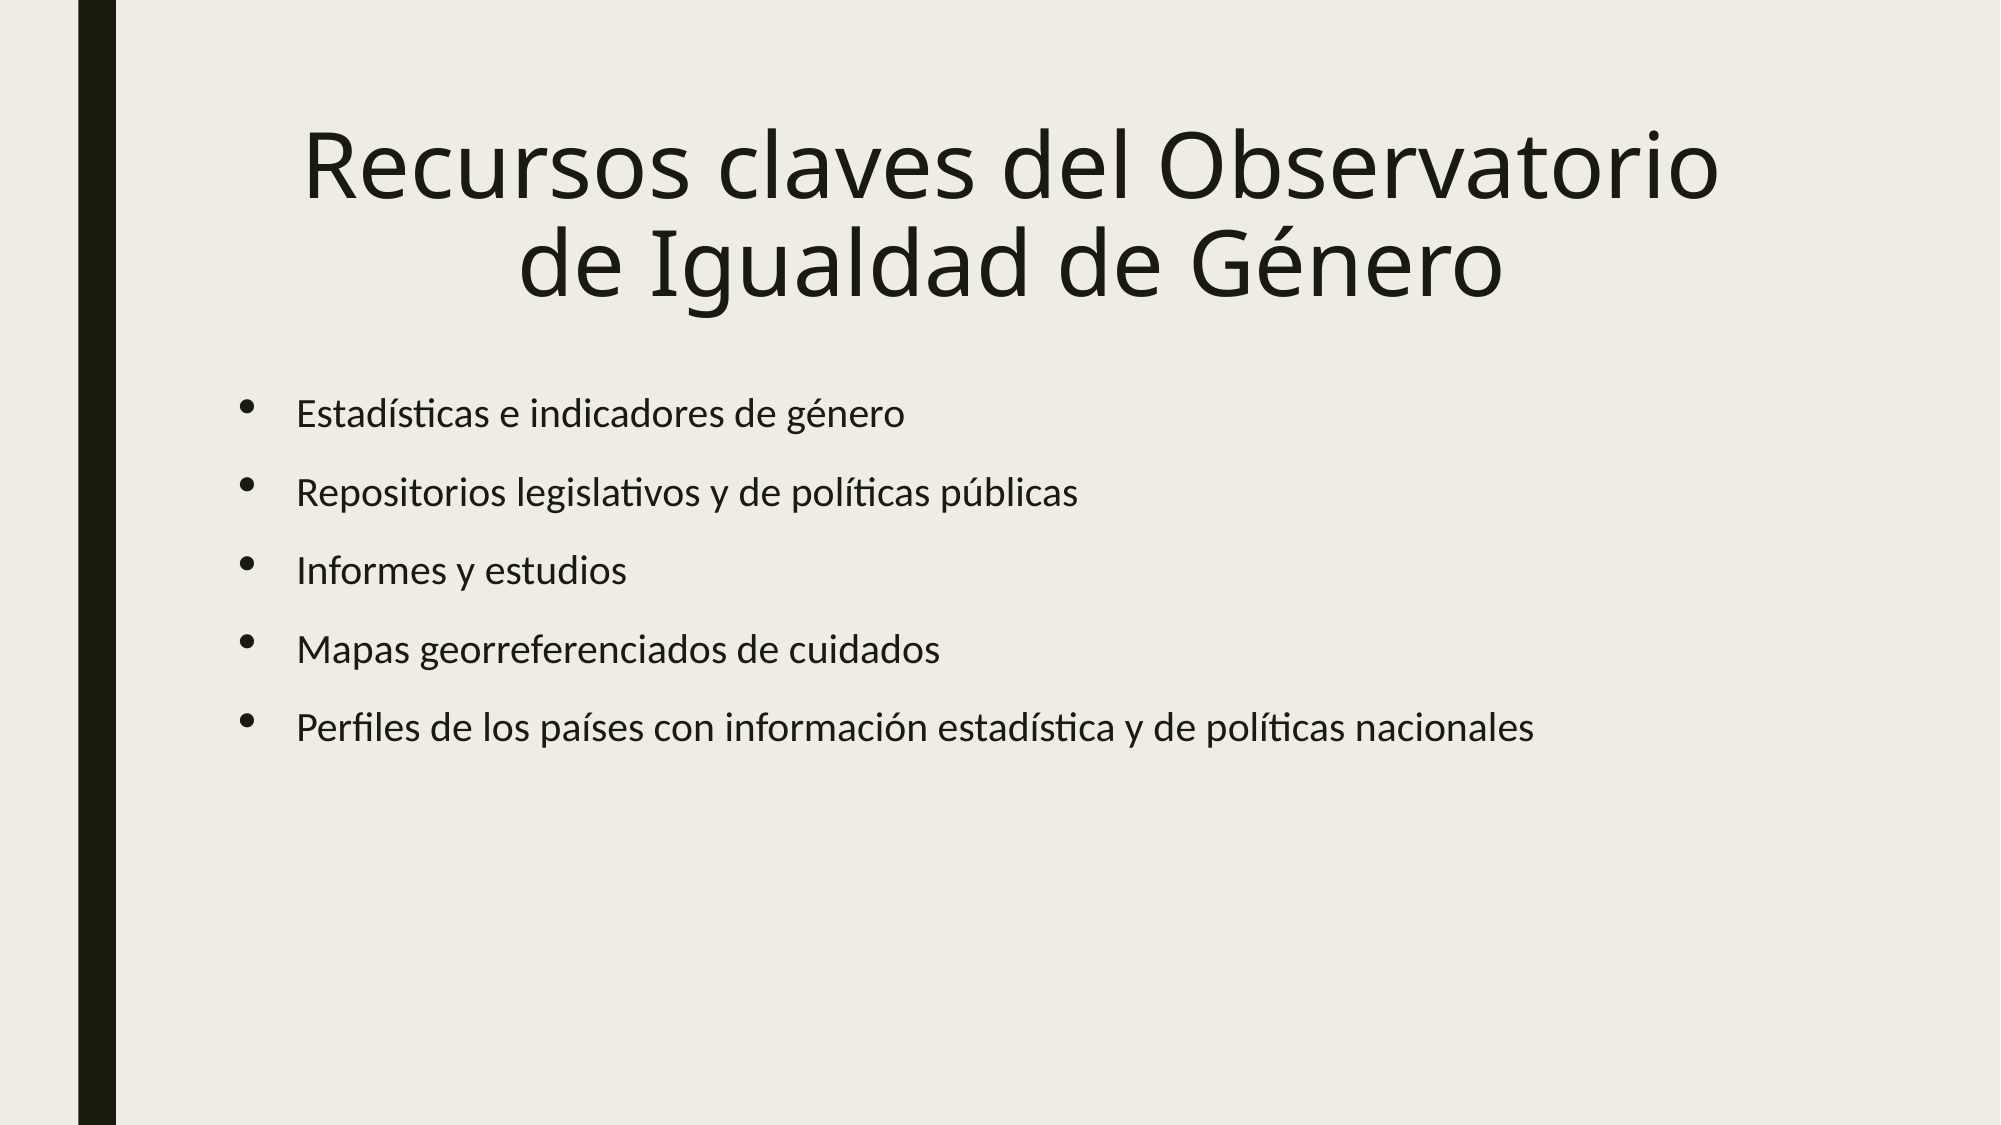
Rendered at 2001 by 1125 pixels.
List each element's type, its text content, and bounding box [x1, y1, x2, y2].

list Estadísticas e indicadores de género Repositorios legislativos y de políticas públicas Informes y estudios Mapas georreferenciados de cuidados Perfiles de los países con información estadística y de políticas nacionales [225, 375, 1800, 963]
title Recursos claves del Observatorio de Igualdad de Género [225, 112, 1800, 357]
